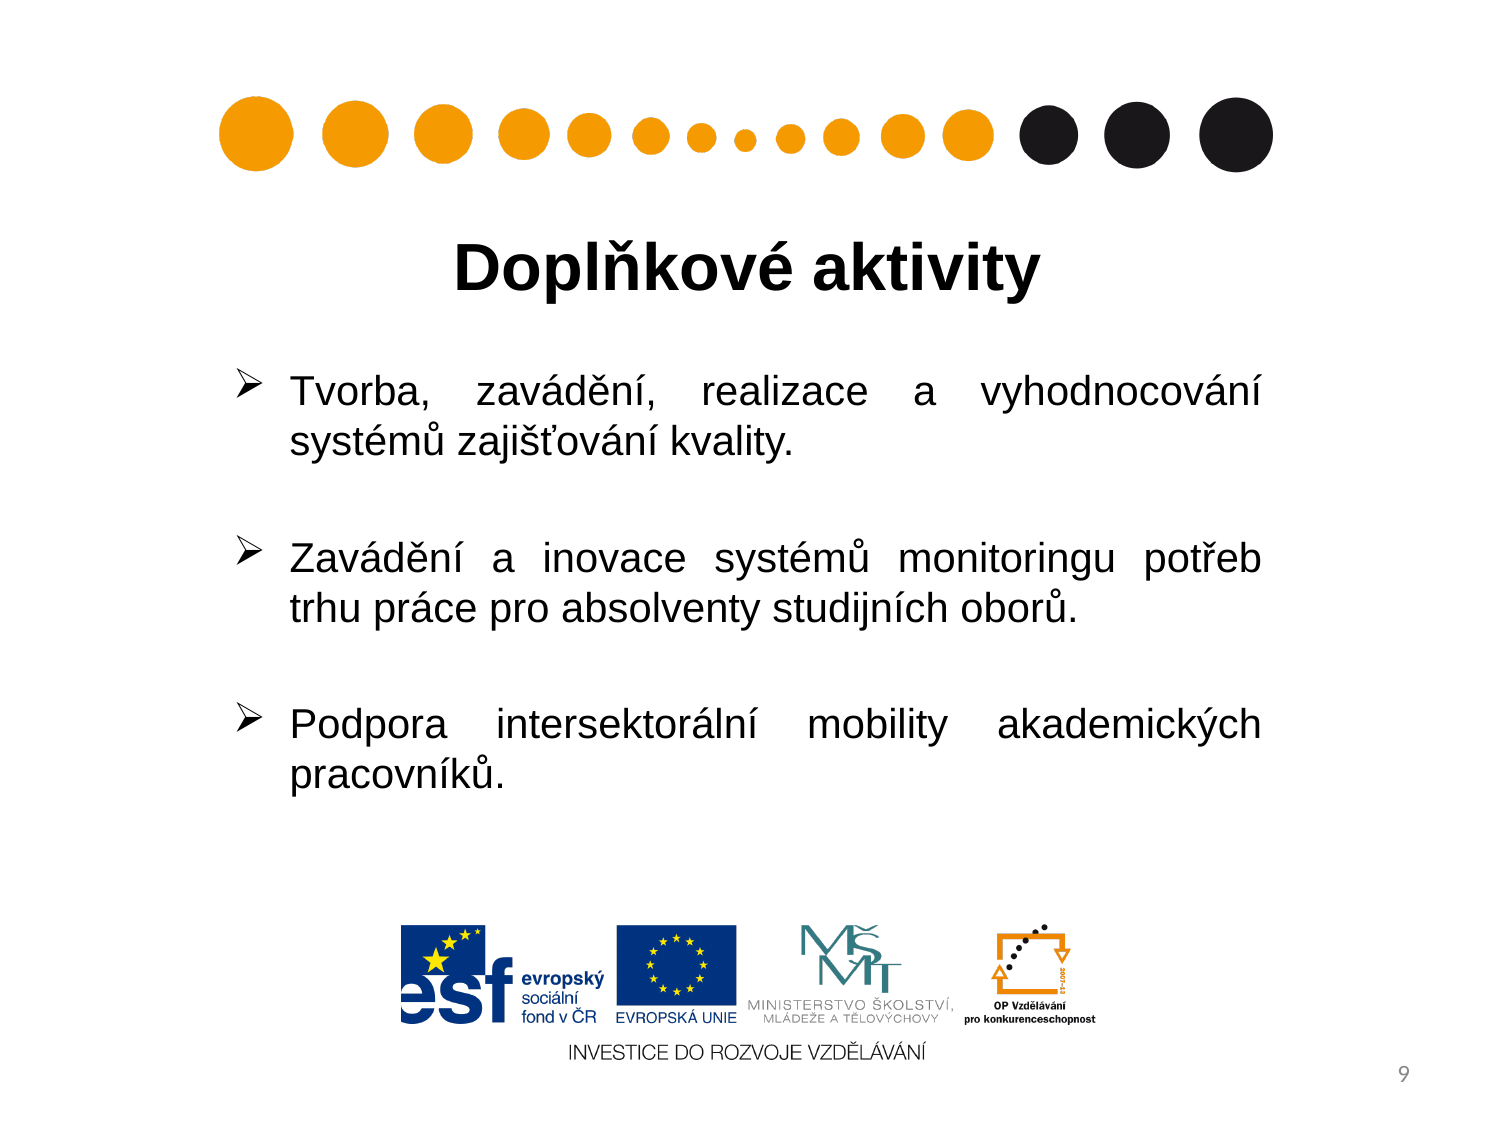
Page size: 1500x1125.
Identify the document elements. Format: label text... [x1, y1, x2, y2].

picture [399, 922, 1100, 1061]
slide_number 9 [1074, 1042, 1425, 1103]
list Tvorba, zavádění, realizace a vyhodnocování systémů zajišťování kvality. Zavádění a inovace systémů monitoringu potřeb trhu práce pro absolventy studijních oborů. Podpora intersektorální mobility akademických pracovníků. [217, 356, 1278, 878]
picture [215, 93, 1275, 176]
title Doplňkové aktivity [217, 206, 1278, 321]
